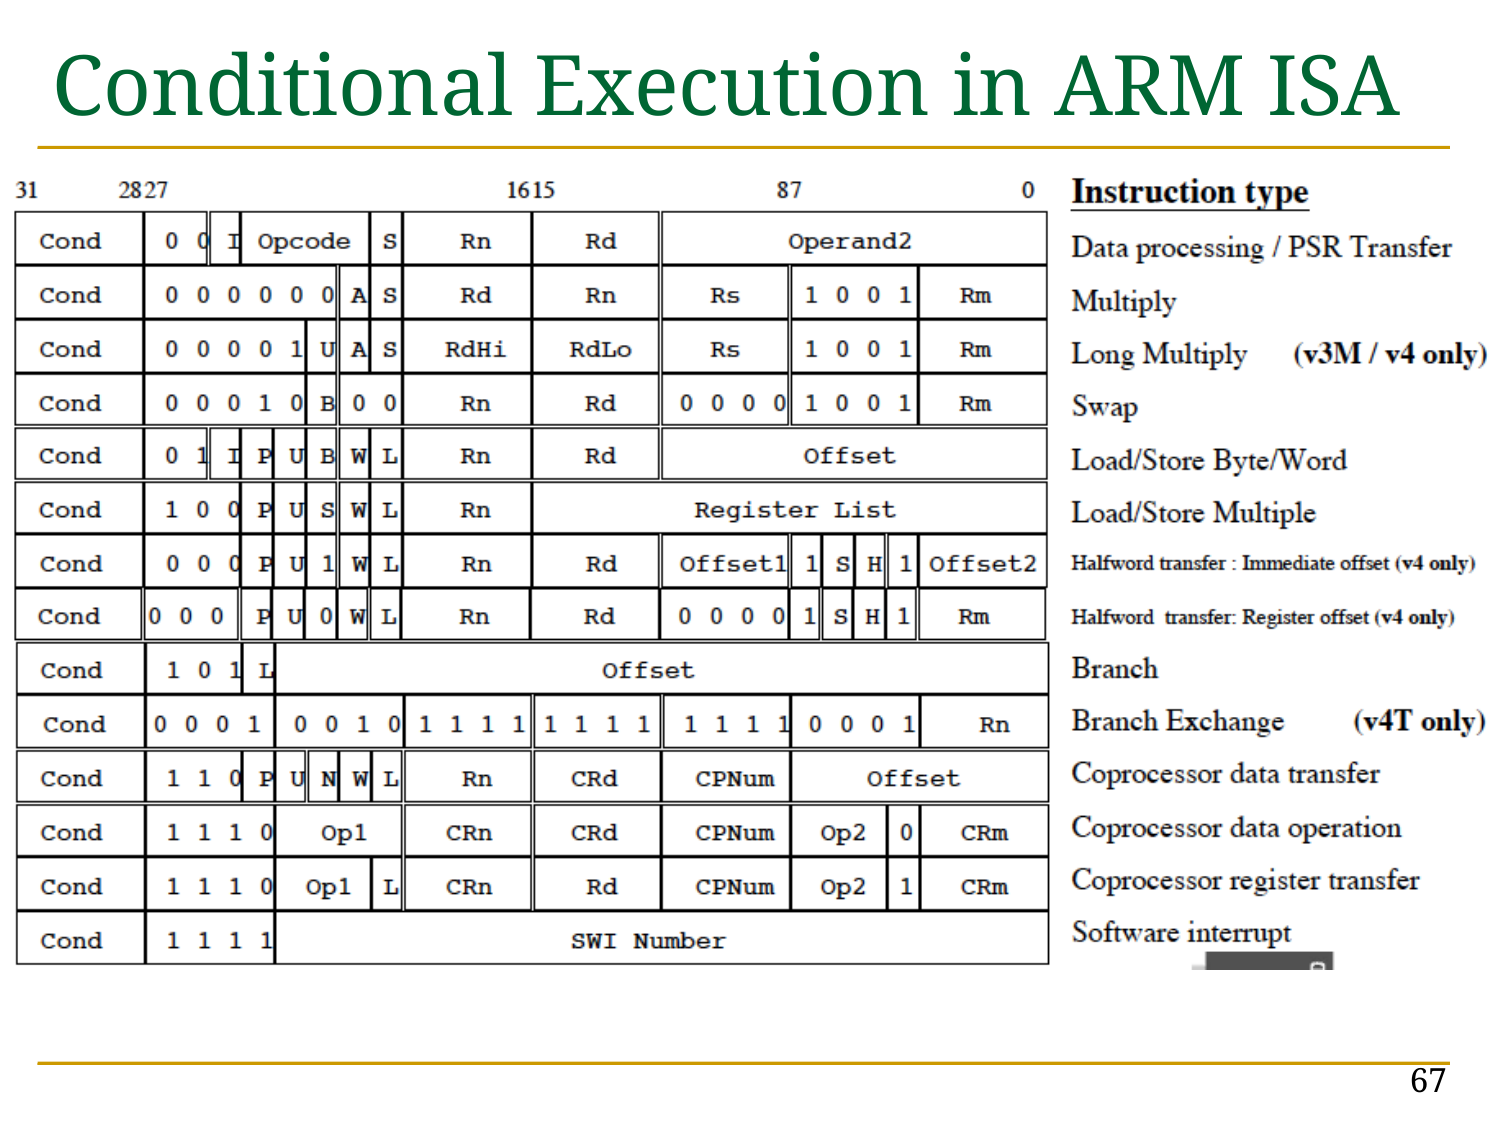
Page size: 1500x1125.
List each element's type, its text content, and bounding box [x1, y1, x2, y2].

slide_number 67 [1111, 1036, 1462, 1112]
title Conditional Execution in ARM ISA [37, 24, 1450, 152]
picture [0, 153, 1500, 971]
